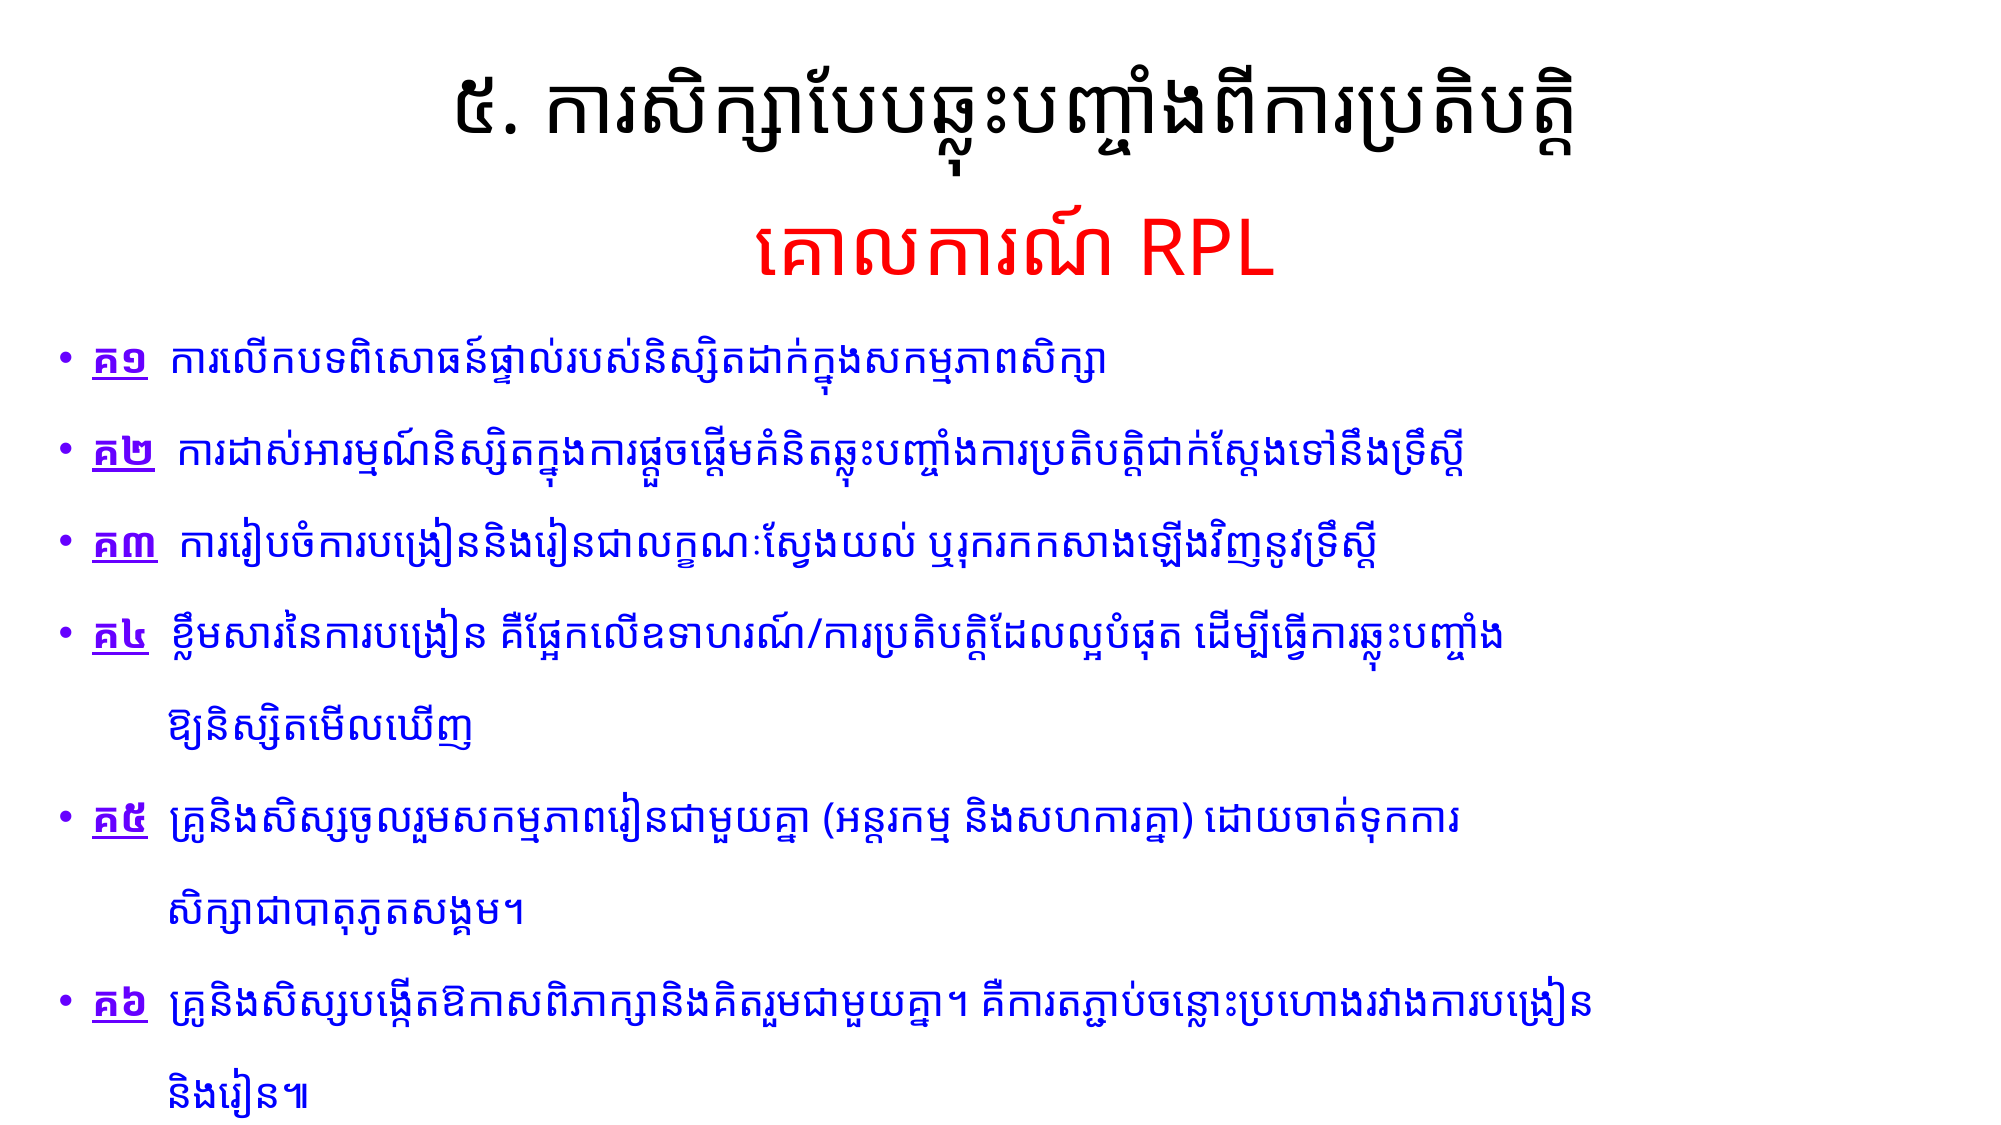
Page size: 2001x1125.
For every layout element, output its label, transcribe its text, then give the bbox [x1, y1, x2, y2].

list គ១ ការលើកបទពិសោធន៍ផ្ទាល់របស់និស្សិតដាក់ក្នុងសកម្មភាពសិក្សា គ២ ការដាស់អារម្មណ៍និស្សិតក្នុងការផ្តួចផ្តើមគំនិតឆ្លុះបញ្ចាំងការប្រតិបត្តិជាក់ស្តែងទៅនឹងទ្រឹស្តី គ៣ ការរៀបចំការបង្រៀននិងរៀនជាលក្ខណៈស្វែងយល់ ឬរុករកកសាងឡើងវិញនូវទ្រឹស្តី គ៤ ខ្លឹមសារនៃការបង្រៀន គឺផ្អែកលើឧទាហរណ៍/ការប្រតិបត្តិដែលល្អបំផុត ដើម្បីធ្វើការឆ្លុះបញ្ចាំង ឱ្យនិស្សិតមើលឃើញ គ៥ គ្រូនិងសិស្សចូលរួមសកម្មភាពរៀនជាមួយគ្នា (អន្តរកម្ម និងសហការគ្នា) ដោយចាត់ទុកការ សិក្សាជាបាតុភូតសង្គម។ គ៦ គ្រូនិងសិស្សបង្កើតឱកាសពិភាក្សានិងគិតរួមជាមួយគ្នា។ គឺការតភ្ជាប់ចន្លោះប្រហោងរវាងការបង្រៀន ​ និងរៀន៕ [43, 299, 2000, 1125]
title ៥. ការសិក្សាបែបឆ្លុះបញ្ចាំងពីការប្រតិបត្តិ គោលការណ៍ RPL [78, 0, 1953, 299]
